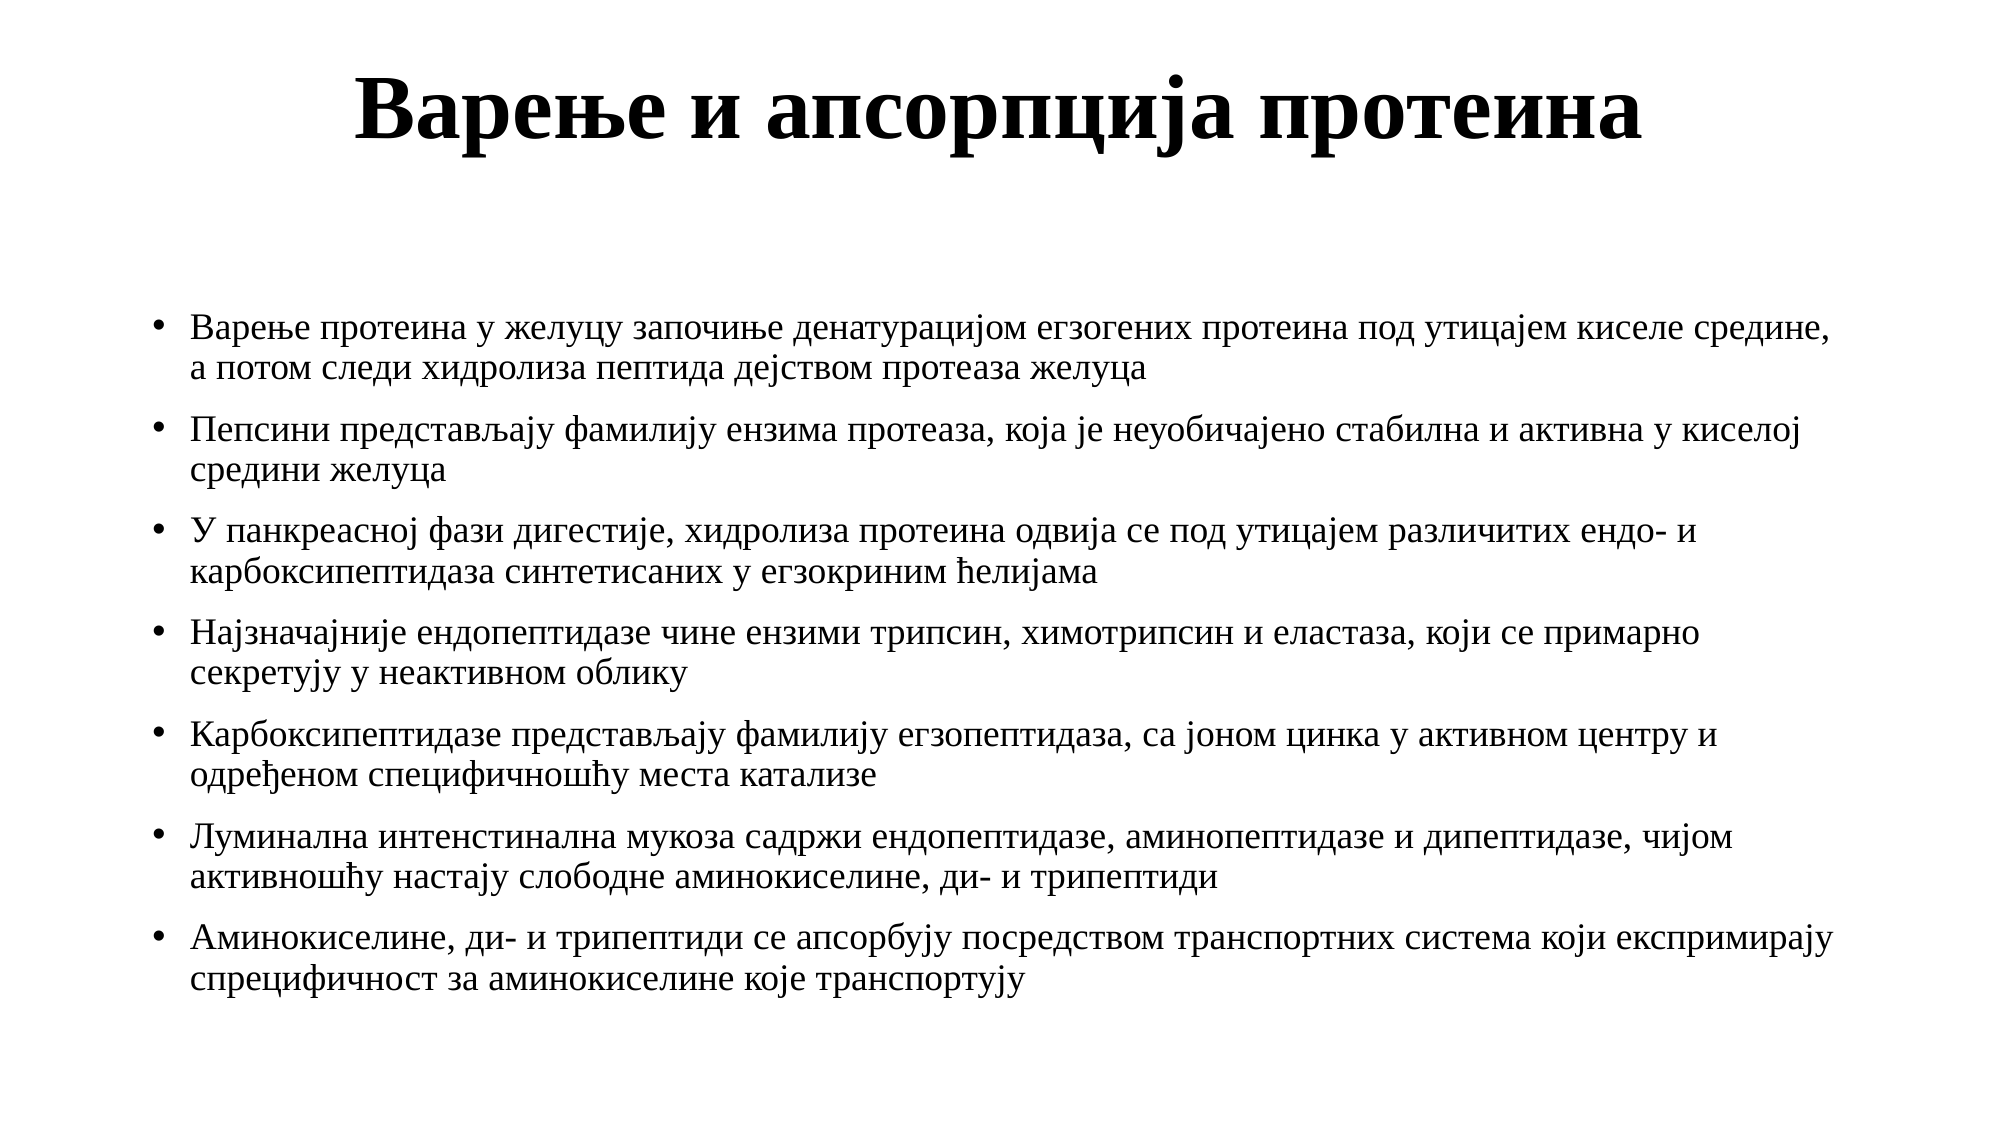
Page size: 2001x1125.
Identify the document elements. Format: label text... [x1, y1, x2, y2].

list Варење протеина у желуцу започиње денатурацијом егзогених протеина под утицајем киселе средине, а потом следи хидролиза пептида дејством протеаза желуца Пепсини представљају фамилију ензима протеаза, која је неуобичајено стабилна и активна у киселој средини желуца У панкреасној фази дигестије, хидролиза протеина одвија се под утицајем различитих ендо- и карбоксипептидаза синтетисаних у егзокриним ћелијама Најзначајније ендопептидазе чине ензими трипсин, химотрипсин и еластаза, који се примарно секретују у неактивном облику Карбоксипептидазе представљају фамилију егзопептидаза, са јоном цинка у активном центру и одређеном специфичношћу места катализе Луминална интенстинална мукоза садржи ендопептидазе, аминопептидазе и дипептидазе, чијом активношћу настају слободне аминокиселине, ди- и трипептиди Аминокиселине, ди- и трипептиди се апсорбују посредством транспортних система који експримирају спрецифичност за аминокиселине које транспортују [137, 299, 1863, 1014]
title Варење и апсорпција протеина [137, 59, 1863, 278]
